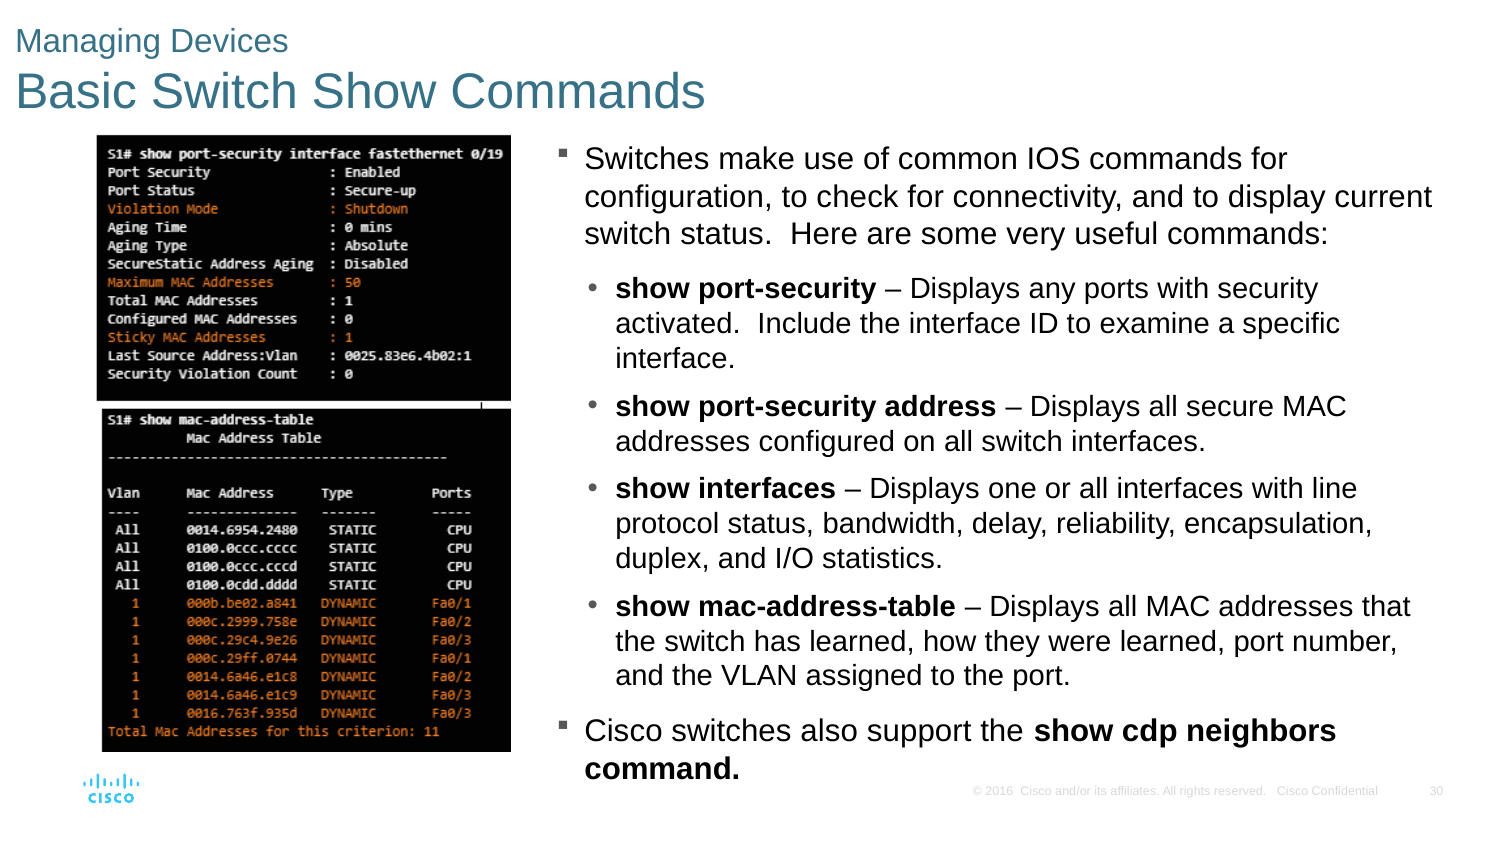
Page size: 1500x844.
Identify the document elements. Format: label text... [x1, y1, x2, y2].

list Switches make use of common IOS commands for configuration, to check for connectivity, and to display current switch status. Here are some very useful commands: show port-security – Displays any ports with security activated. Include the interface ID to examine a specific interface. show port-security address – Displays all secure MAC addresses configured on all switch interfaces. show interfaces – Displays one or all interfaces with line protocol status, bandwidth, delay, reliability, encapsulation, duplex, and I/O statistics. show mac-address-table – Displays all MAC addresses that the switch has learned, how they were learned, port number, and the VLAN assigned to the port. Cisco switches also support the show cdp neighbors command. [541, 130, 1478, 812]
title Managing Devices Basic Switch Show Commands [0, 6, 806, 131]
picture [92, 130, 512, 752]
